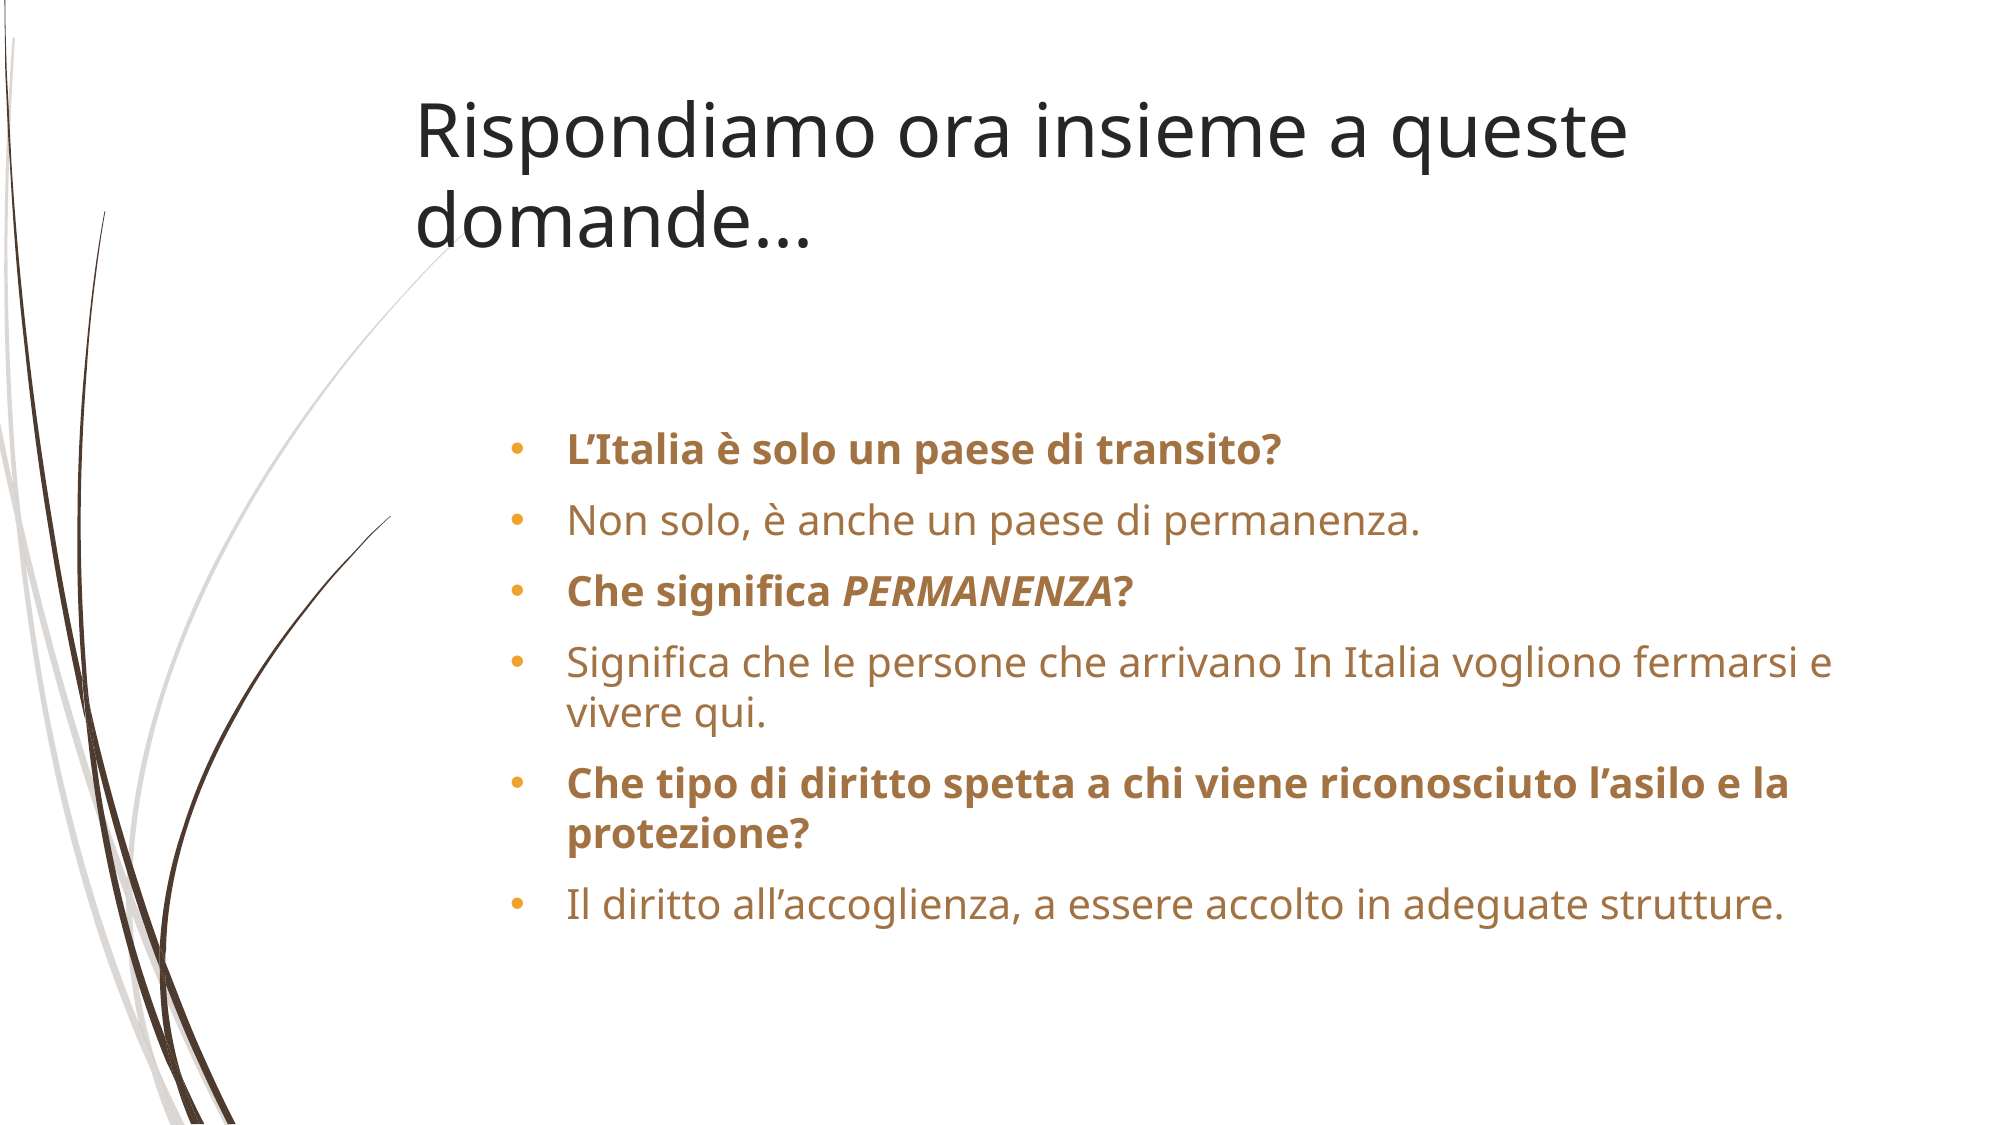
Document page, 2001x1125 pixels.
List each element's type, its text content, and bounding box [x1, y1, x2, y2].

list L’Italia è solo un paese di transito? Non solo, è anche un paese di permanenza. Che significa PERMANENZA? Significa che le persone che arrivano In Italia vogliono fermarsi e vivere qui. Che tipo di diritto spetta a chi viene riconosciuto l’asilo e la protezione? Il diritto all’accoglienza, a essere accolto in adeguate strutture. [495, 415, 1913, 993]
title Rispondiamo ora insieme a queste domande... [399, 74, 1862, 285]
